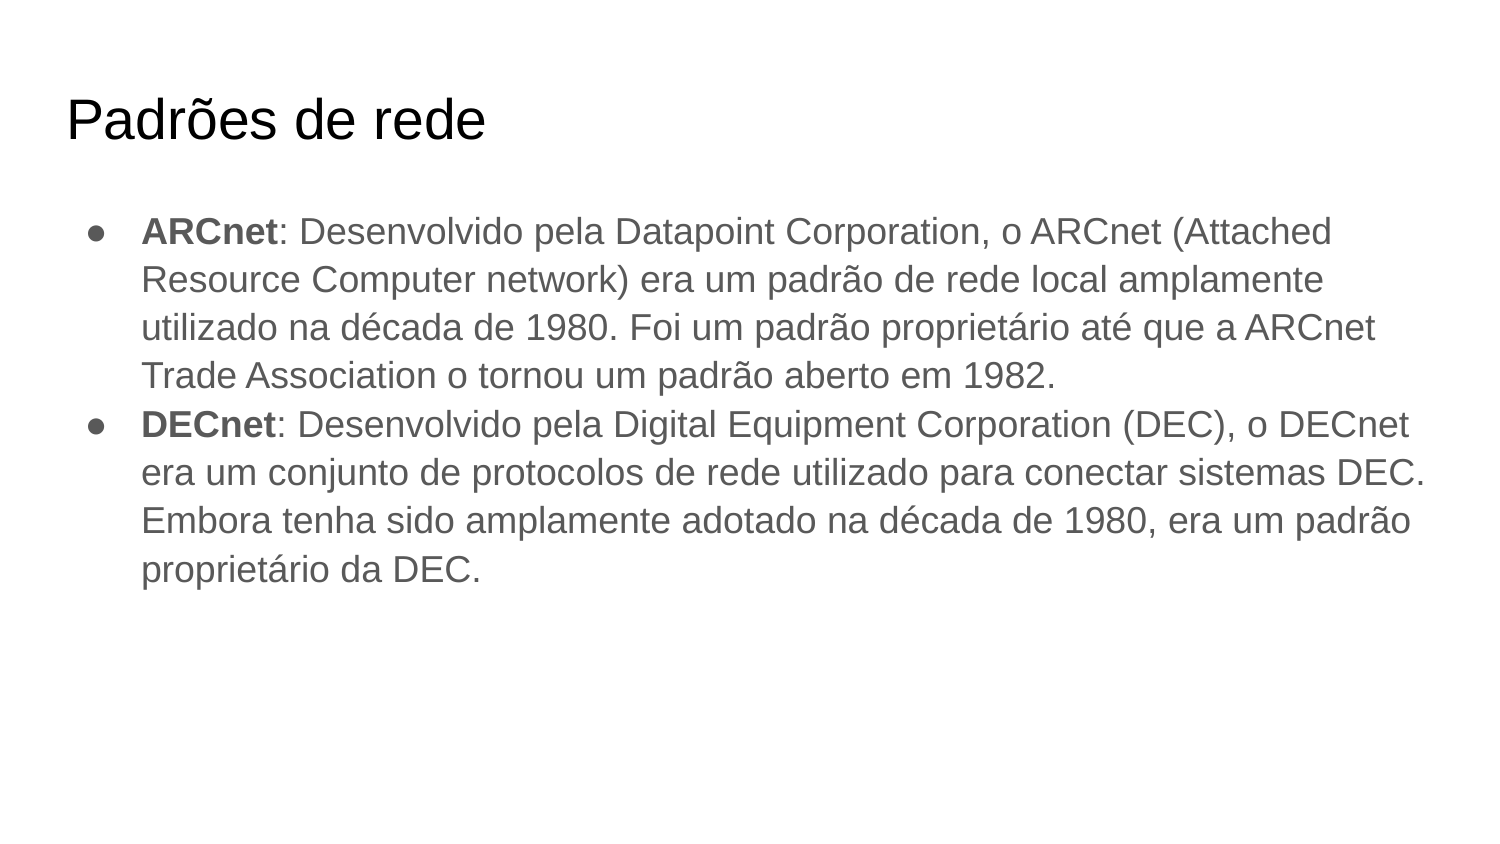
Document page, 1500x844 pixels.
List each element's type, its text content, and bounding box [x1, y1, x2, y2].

list ARCnet: Desenvolvido pela Datapoint Corporation, o ARCnet (Attached Resource Computer network) era um padrão de rede local amplamente utilizado na década de 1980. Foi um padrão proprietário até que a ARCnet Trade Association o tornou um padrão aberto em 1982. DECnet: Desenvolvido pela Digital Equipment Corporation (DEC), o DECnet era um conjunto de protocolos de rede utilizado para conectar sistemas DEC. Embora tenha sido amplamente adotado na década de 1980, era um padrão proprietário da DEC. [51, 189, 1449, 750]
title Padrões de rede [51, 72, 1449, 167]
